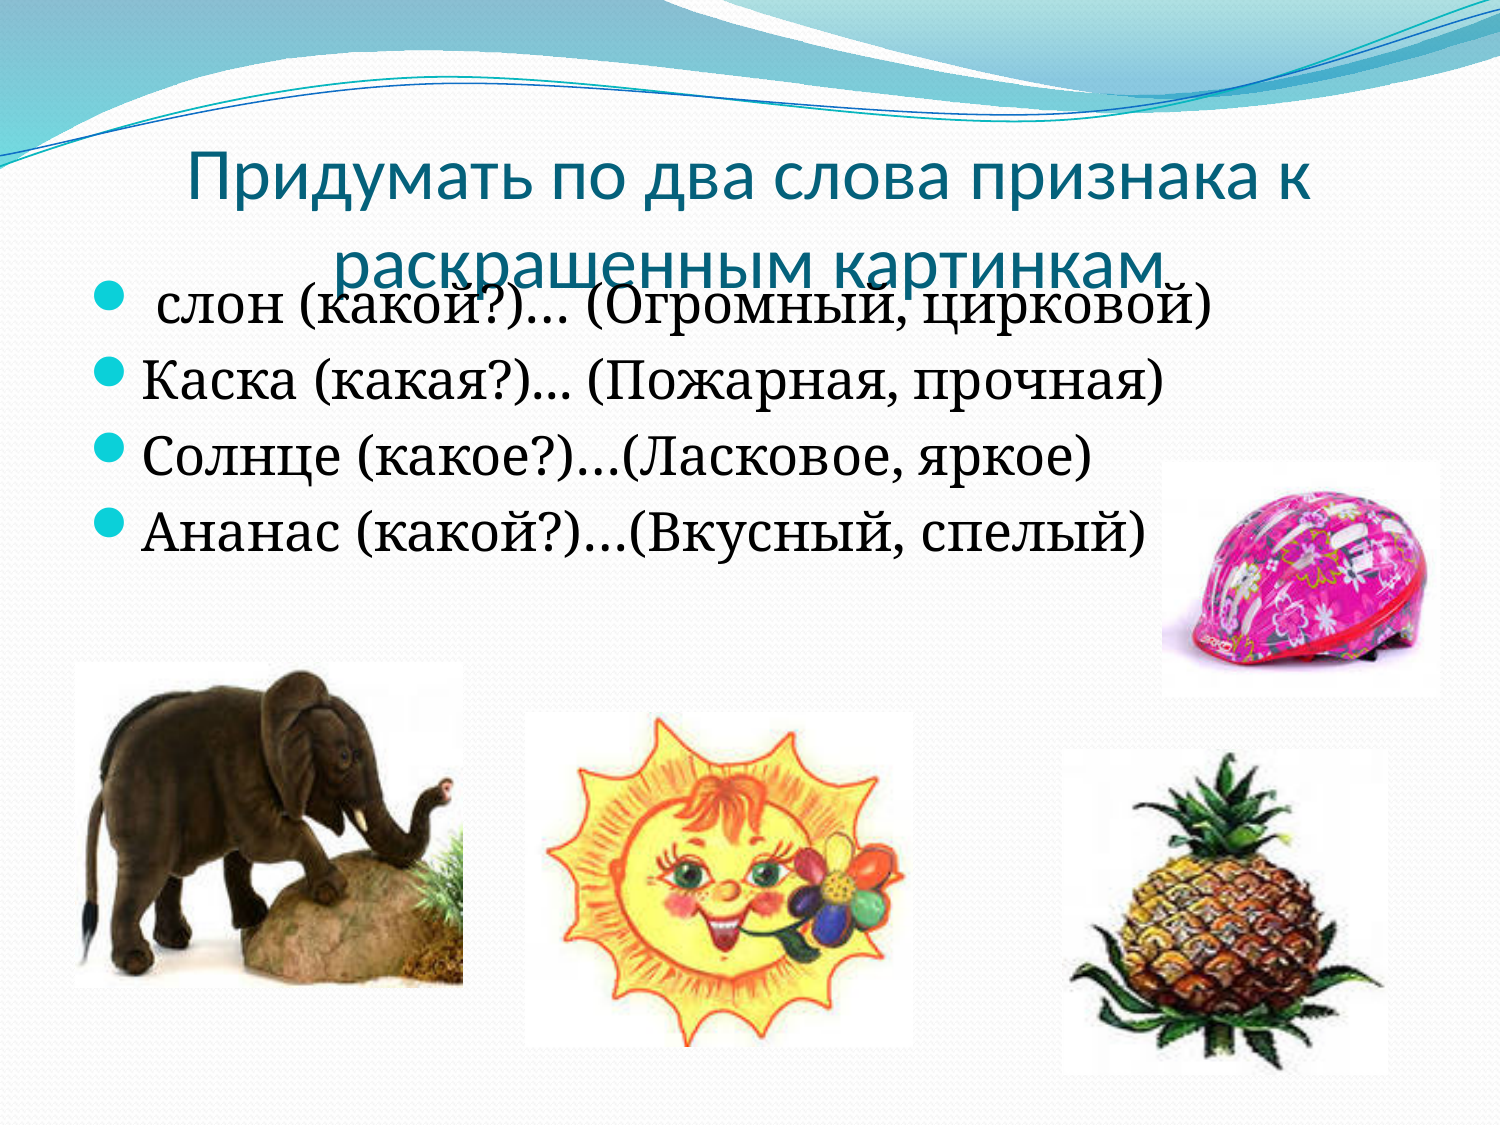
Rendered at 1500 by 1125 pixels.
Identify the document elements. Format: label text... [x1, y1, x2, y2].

picture [524, 712, 913, 1047]
list слон (какой?)… (Огромный, цирковой) Каска (какая?)... (Пожарная, прочная) Солнце (какое?)…(Ласковое, яркое) Ананас (какой?)…(Вкусный, спелый) [75, 262, 1450, 1005]
picture [1162, 462, 1440, 697]
title Придумать по два слова признака к раскрашенным картинкам [75, 115, 1425, 262]
picture [74, 662, 463, 988]
picture [1062, 749, 1388, 1076]
